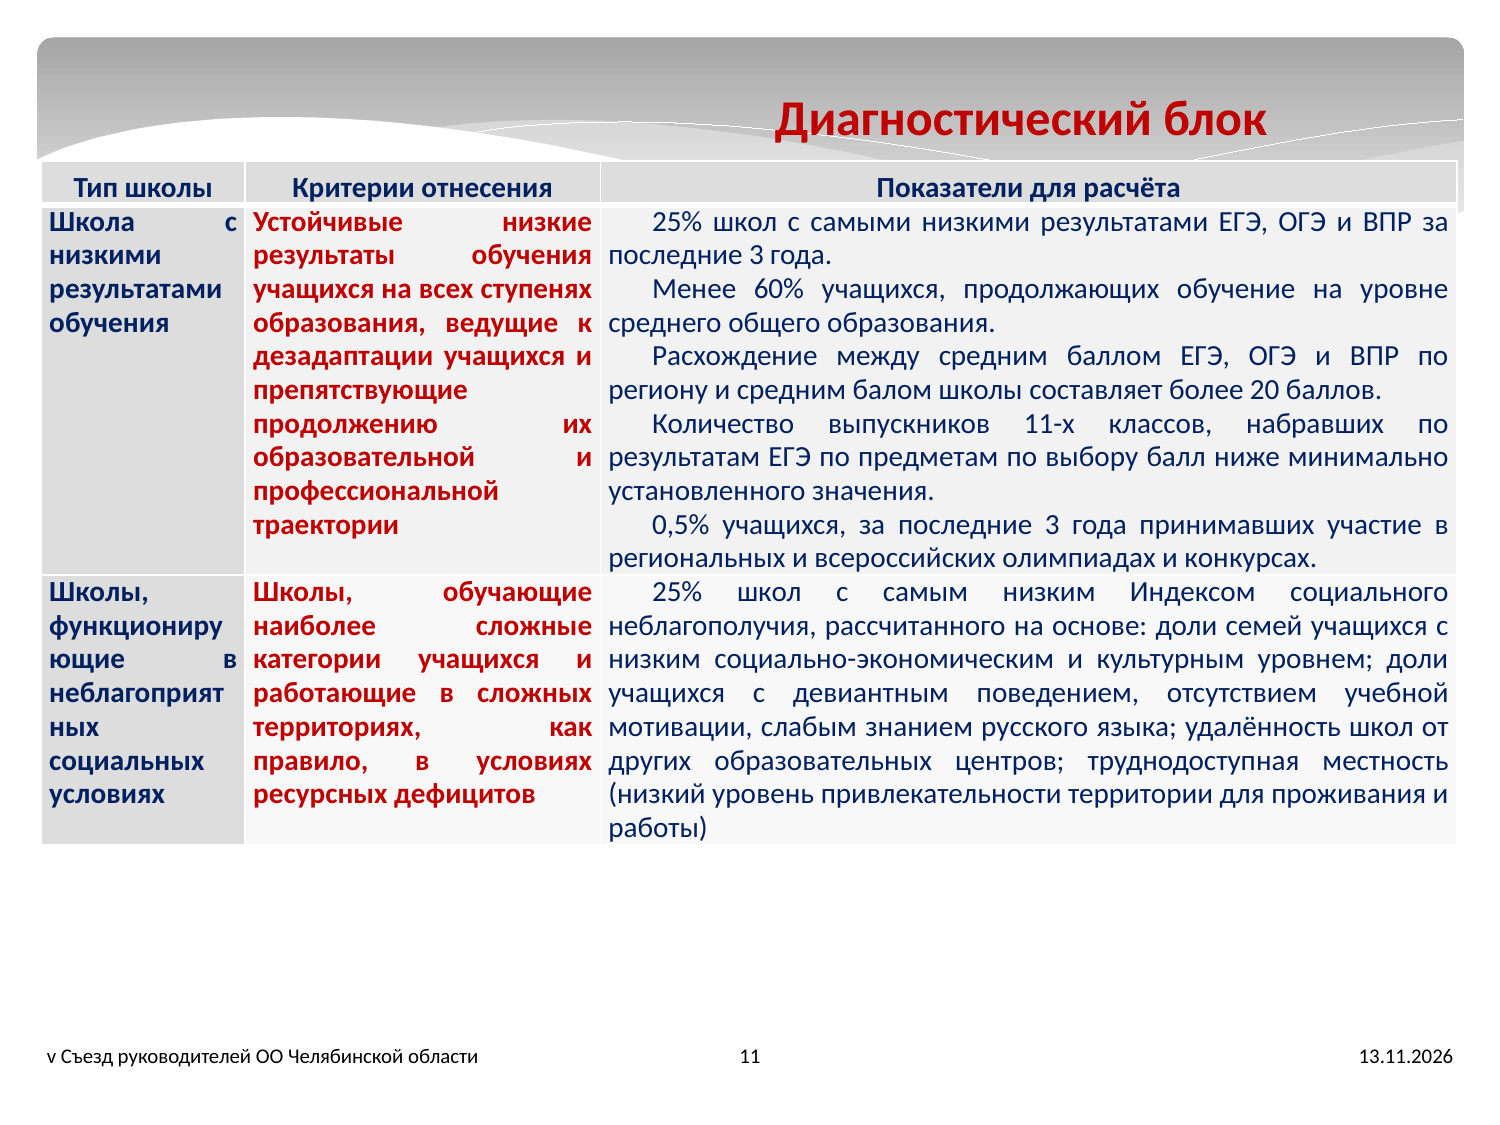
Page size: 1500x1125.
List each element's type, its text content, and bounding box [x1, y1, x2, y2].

table_header Показатели для расчёта [601, 162, 1456, 202]
table_header Тип школы [42, 162, 244, 202]
footer v Съезд руководителей ОО Челябинской области [31, 1025, 653, 1086]
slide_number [847, 1025, 1469, 1086]
table_cell 25% школ с самым низким Индексом социального неблагополучия, рассчитанного на основе: доли семей учащихся с низким социально-экономическим и культурным уровнем; доли учащихся с девиантным поведением, отсутствием учебной мотивации, слабым знанием русского языка; удалённость школ от других образовательных центров; труднодоступная местность (низкий уровень привлекательности территории для проживания и работы) [601, 576, 1456, 844]
table_header Критерии отнесения [246, 162, 600, 202]
table_cell Школы, функционирующие в неблагоприятных социальных условиях [42, 576, 244, 844]
table_cell 25% школ с самыми низкими результатами ЕГЭ, ОГЭ и ВПР за последние 3 года. Менее 60% учащихся, продолжающих обучение на уровне среднего общего образования. Расхождение между средним баллом ЕГЭ, ОГЭ и ВПР по региону и средним балом школы составляет более 20 баллов. Количество выпускников 11-х классов, набравших по результатам ЕГЭ по предметам по выбору балл ниже минимально установленного значения. 0,5% учащихся, за последние 3 года принимавших участие в региональных и всероссийских олимпиадах и конкурсах. [601, 208, 1456, 574]
table_cell Школа с низкими результатами обучения [42, 208, 244, 574]
table_cell Школы, обучающие наиболее сложные категории учащихся и работающие в сложных территориях, как правило, в условиях ресурсных дефицитов [246, 576, 600, 844]
text_box Диагностический блок [194, 78, 1294, 153]
slide_number 11 [654, 1025, 846, 1086]
table_cell Устойчивые низкие результаты обучения учащихся на всех ступенях образования, ведущие к дезадаптации учащихся и препятствующие продолжению их образовательной и профессиональной траектории [246, 208, 600, 574]
